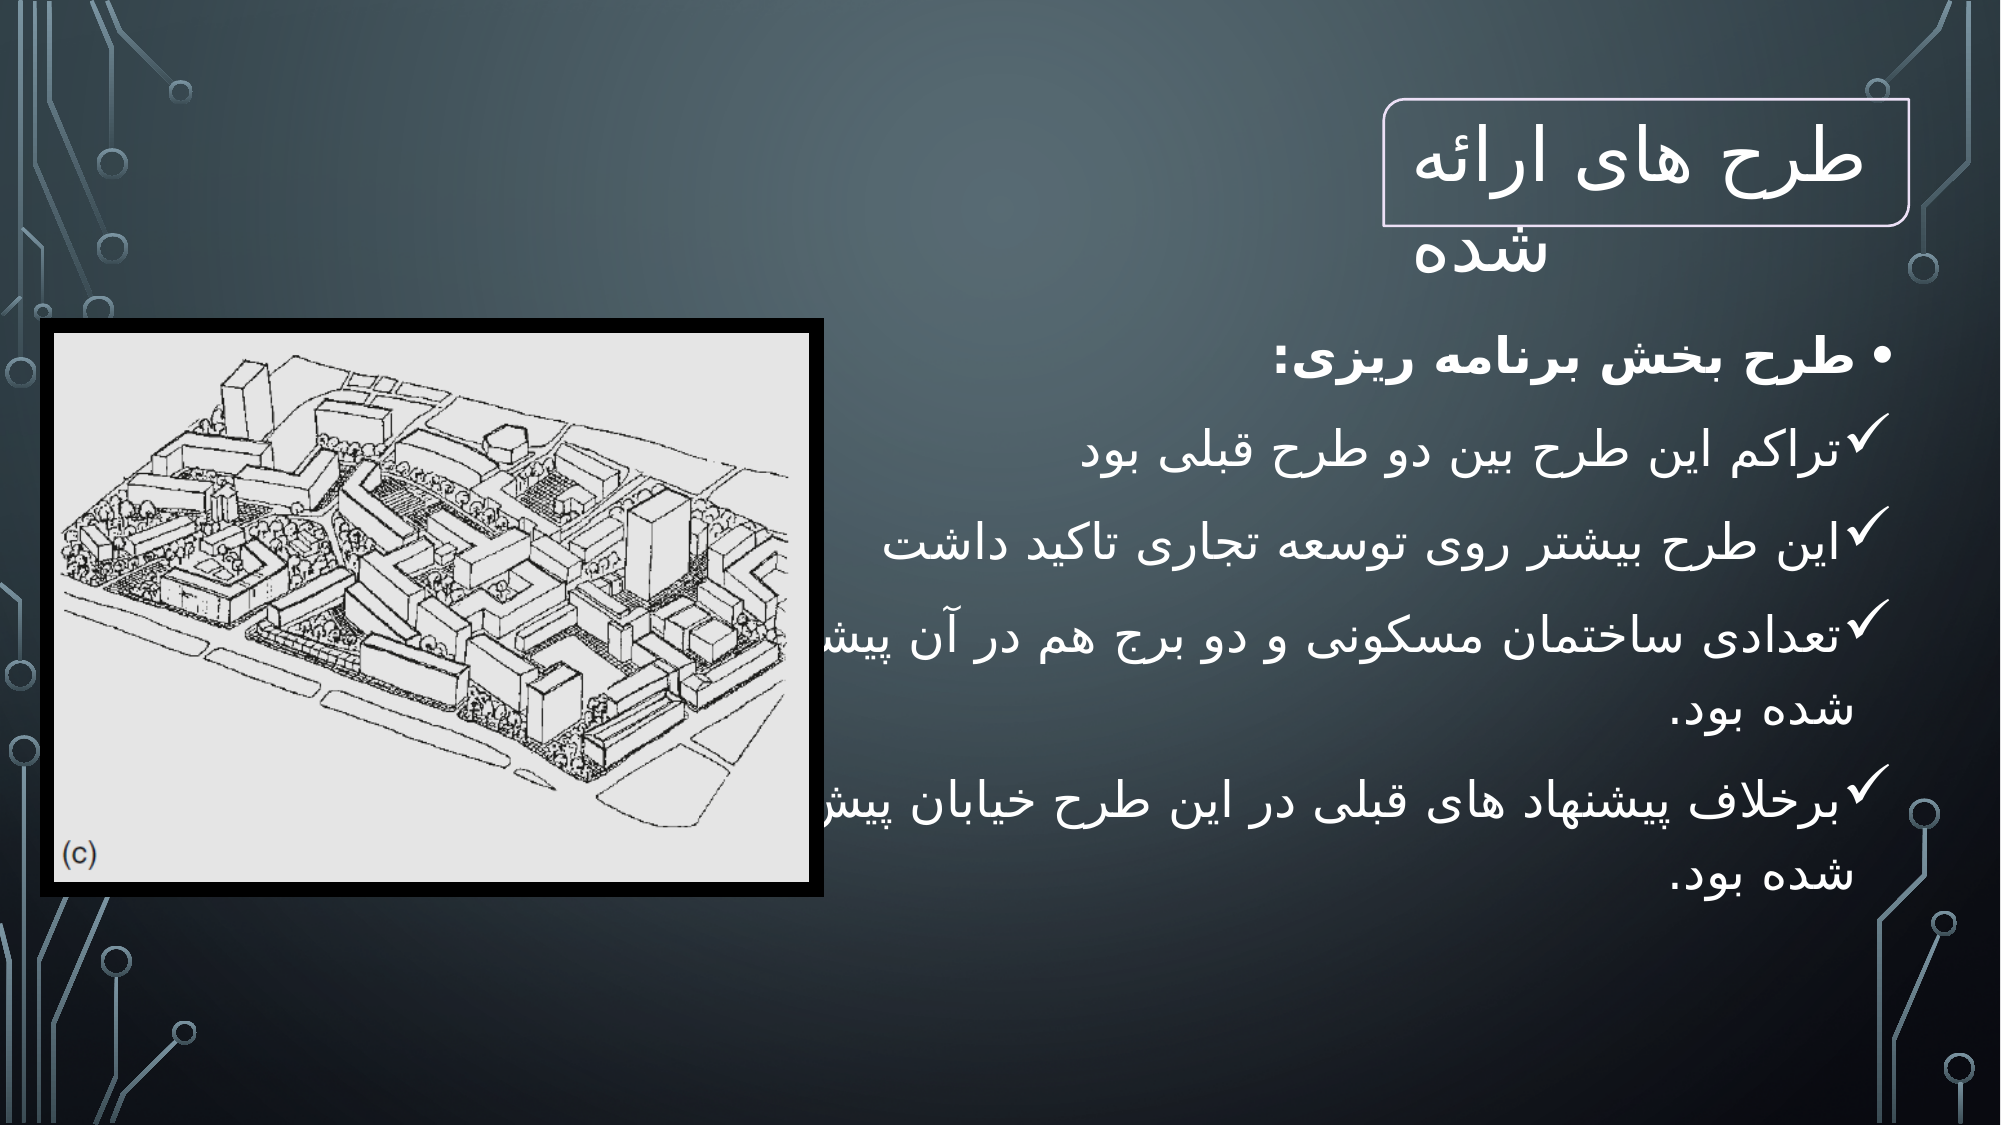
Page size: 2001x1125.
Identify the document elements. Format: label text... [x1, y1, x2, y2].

text_box [1382, 99, 1396, 228]
picture [53, 332, 810, 883]
list طرح بخش برنامه ریزی: تراکم این طرح بین دو طرح قبلی بود این طرح بیشتر روی توسعه تجاری تاکید داشت تعدادی ساختمان مسکونی و دو برج هم در آن پیشنهاد شده بود. برخلاف پیشنهاد های قبلی در این طرح خیابان پیش بینی شده بود. [666, 304, 1909, 911]
text_box طرح های ارائه شده [1396, 99, 1909, 294]
